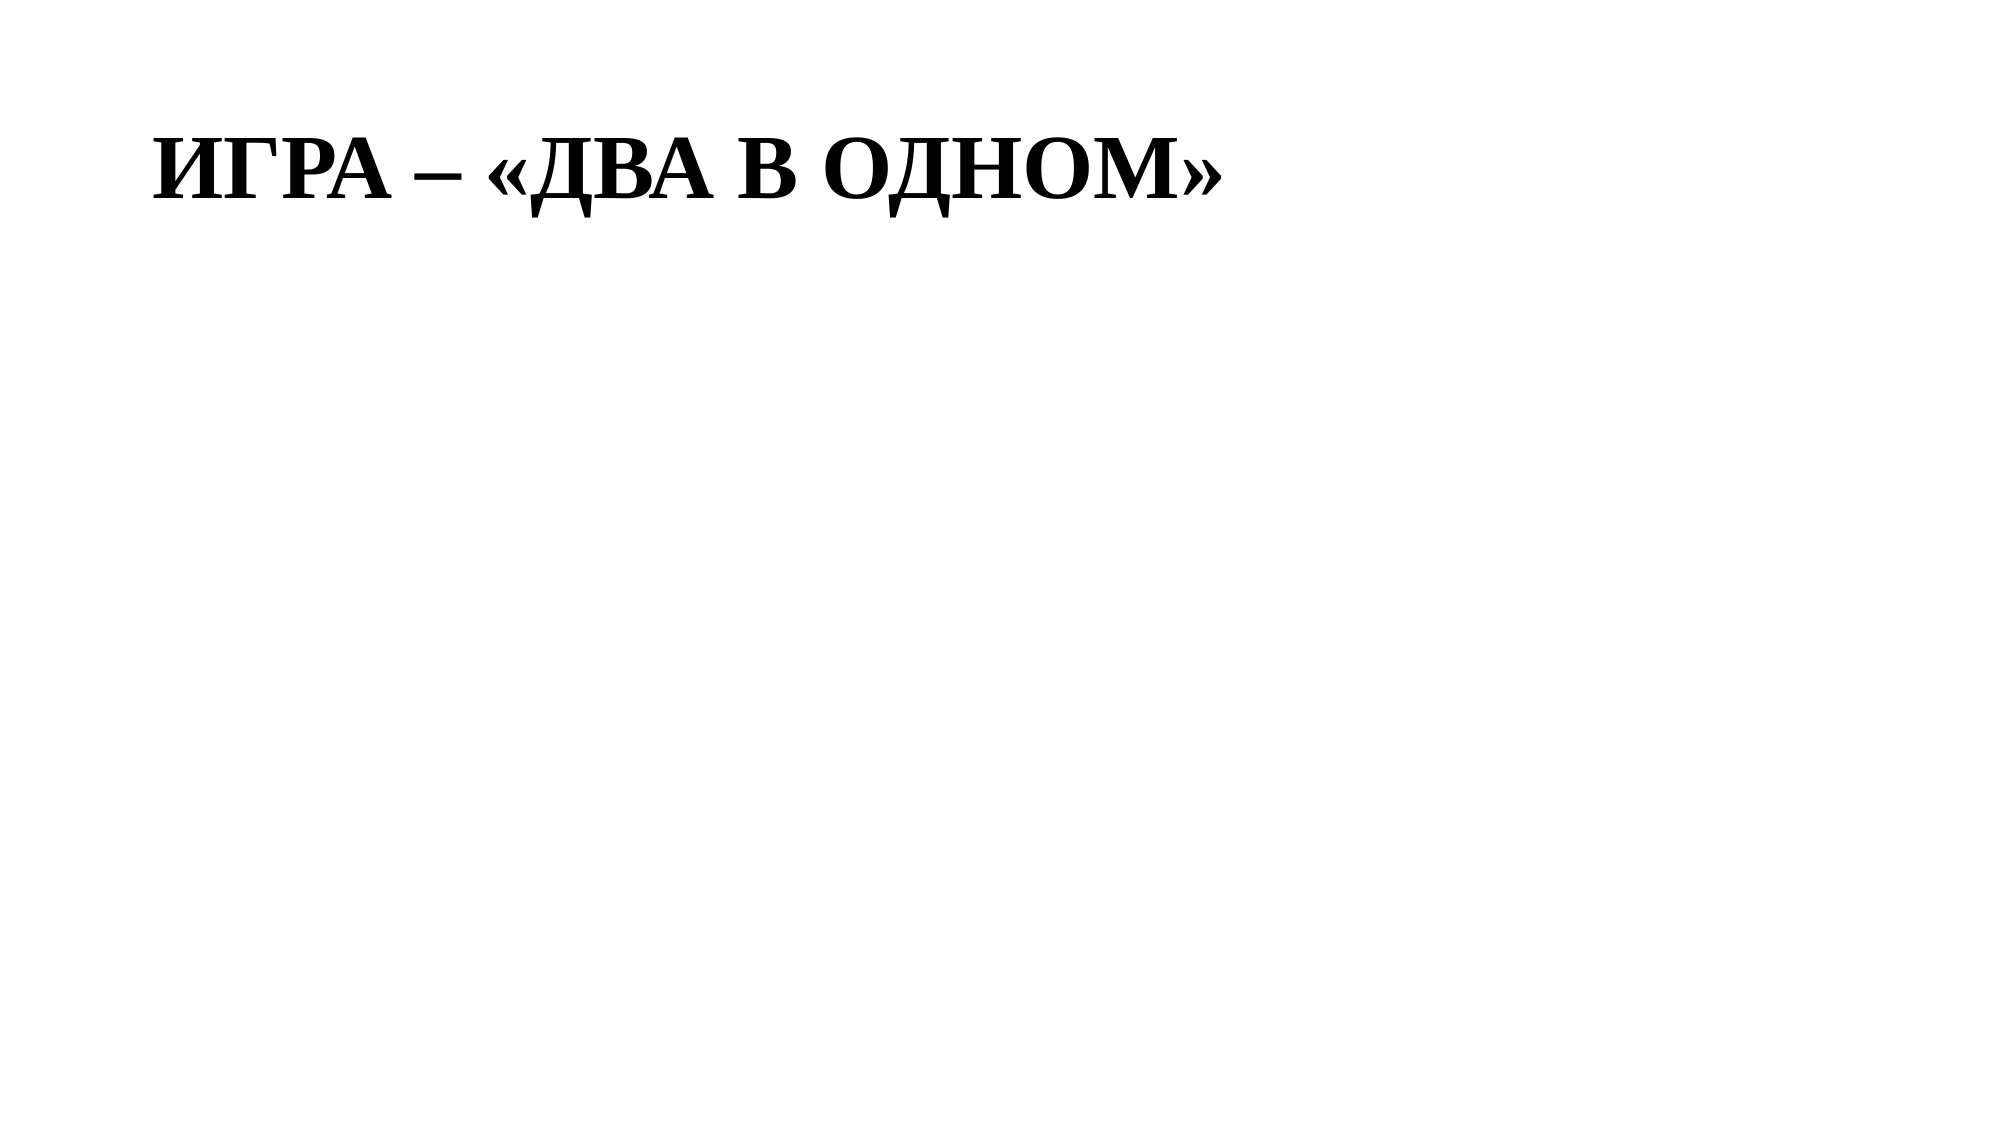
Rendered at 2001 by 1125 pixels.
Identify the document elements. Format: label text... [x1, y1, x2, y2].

title ИГРА – «ДВА В ОДНОМ» [137, 59, 1863, 278]
